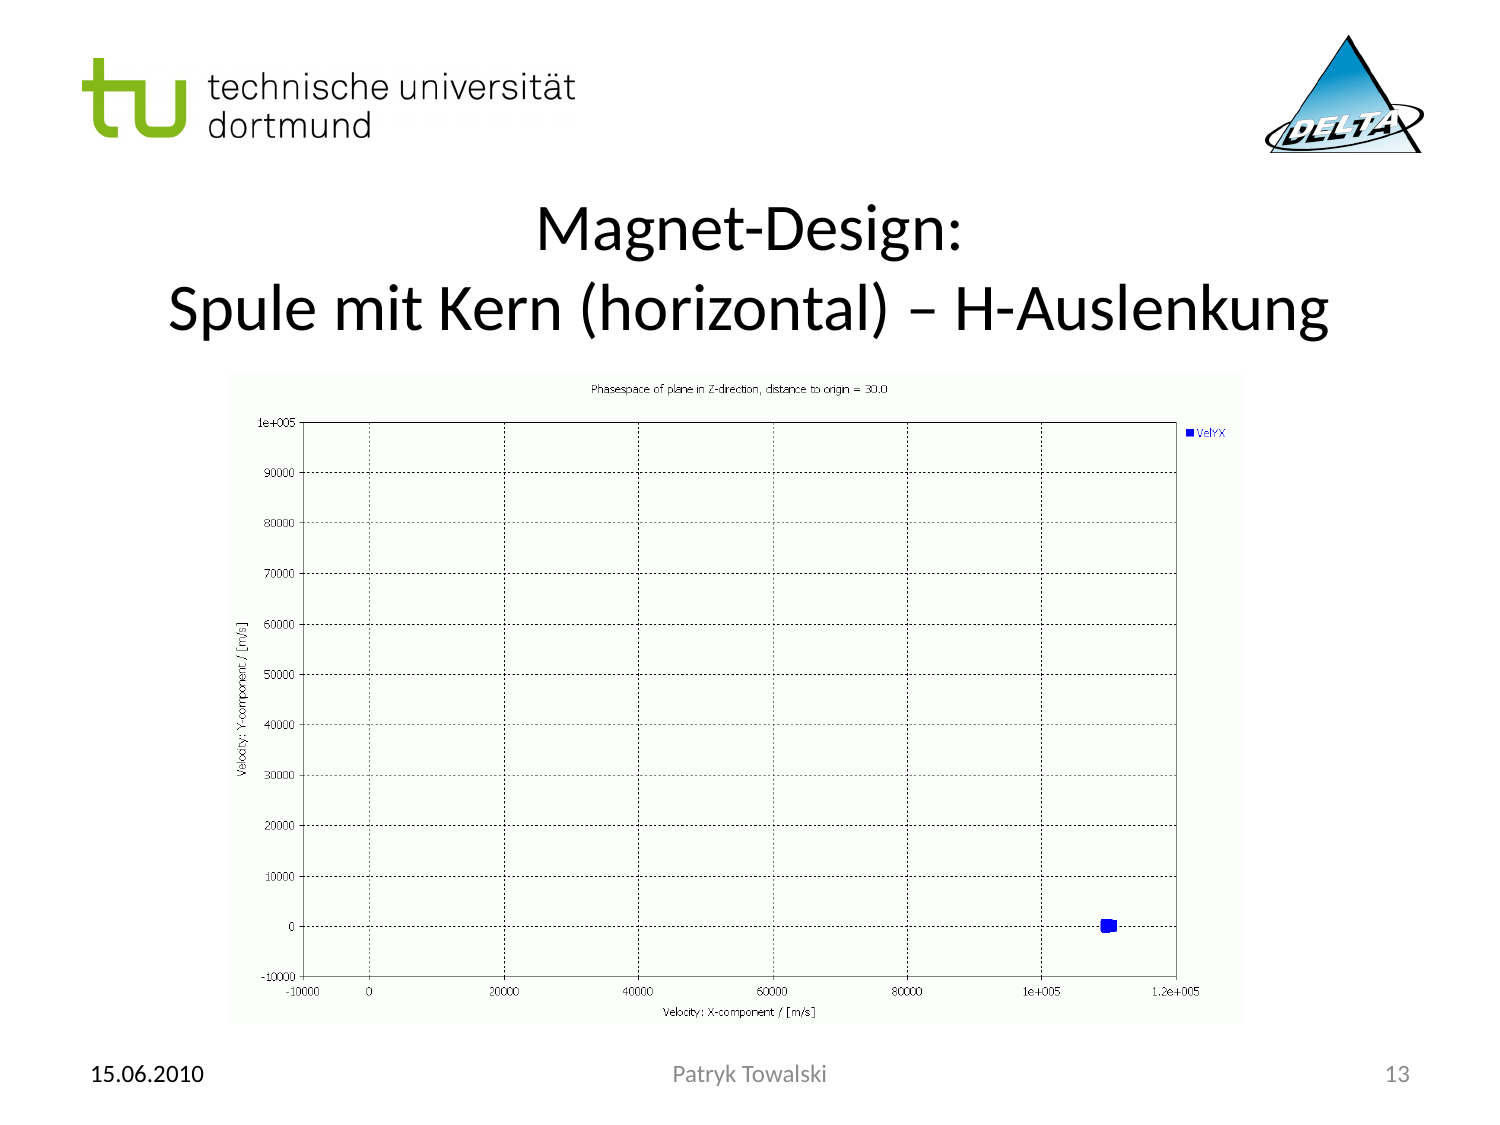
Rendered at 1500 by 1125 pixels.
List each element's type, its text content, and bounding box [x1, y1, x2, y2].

picture [229, 373, 1243, 1024]
footer Patryk Towalski [512, 1042, 988, 1103]
picture [82, 58, 575, 138]
slide_number 13 [1074, 1042, 1425, 1103]
picture [1265, 35, 1424, 153]
title Magnet-Design: Spule mit Kern (horizontal) – H-Auslenkung [75, 175, 1425, 352]
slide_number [75, 1042, 425, 1103]
